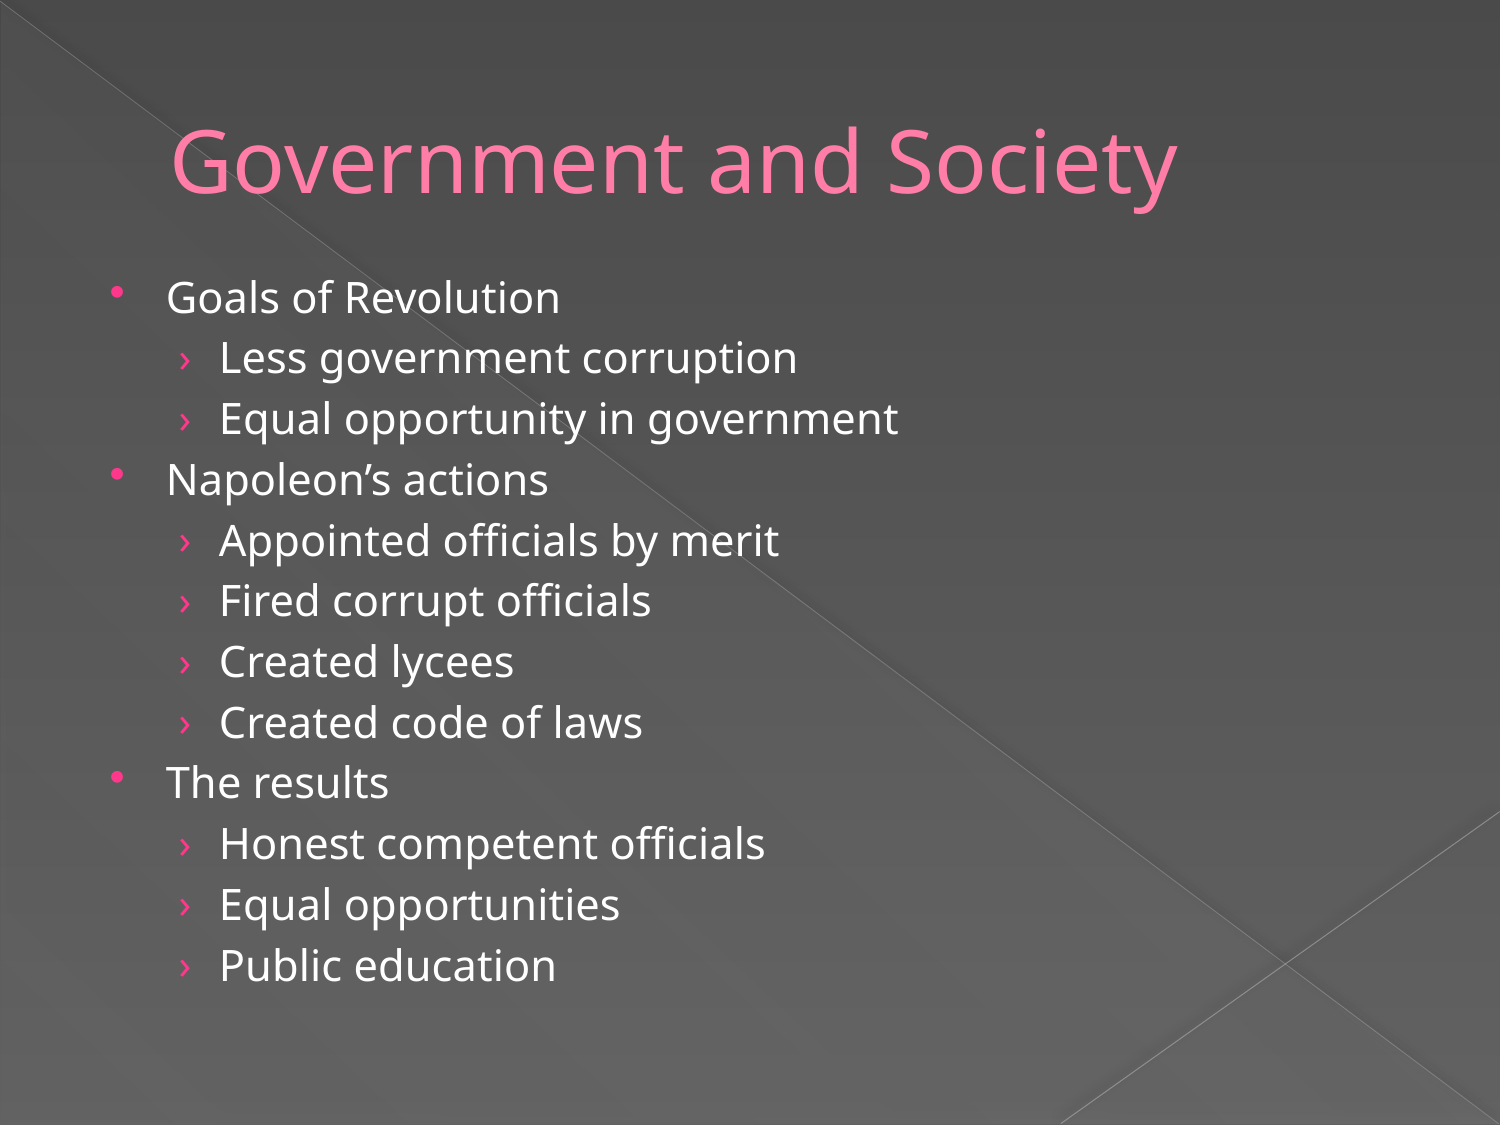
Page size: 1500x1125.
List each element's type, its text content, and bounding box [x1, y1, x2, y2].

title Government and Society [75, 43, 1425, 274]
list Goals of Revolution Less government corruption Equal opportunity in government Napoleon’s actions Appointed officials by merit Fired corrupt officials Created lycees Created code of laws The results Honest competent officials Equal opportunities Public education [87, 262, 1438, 1005]
